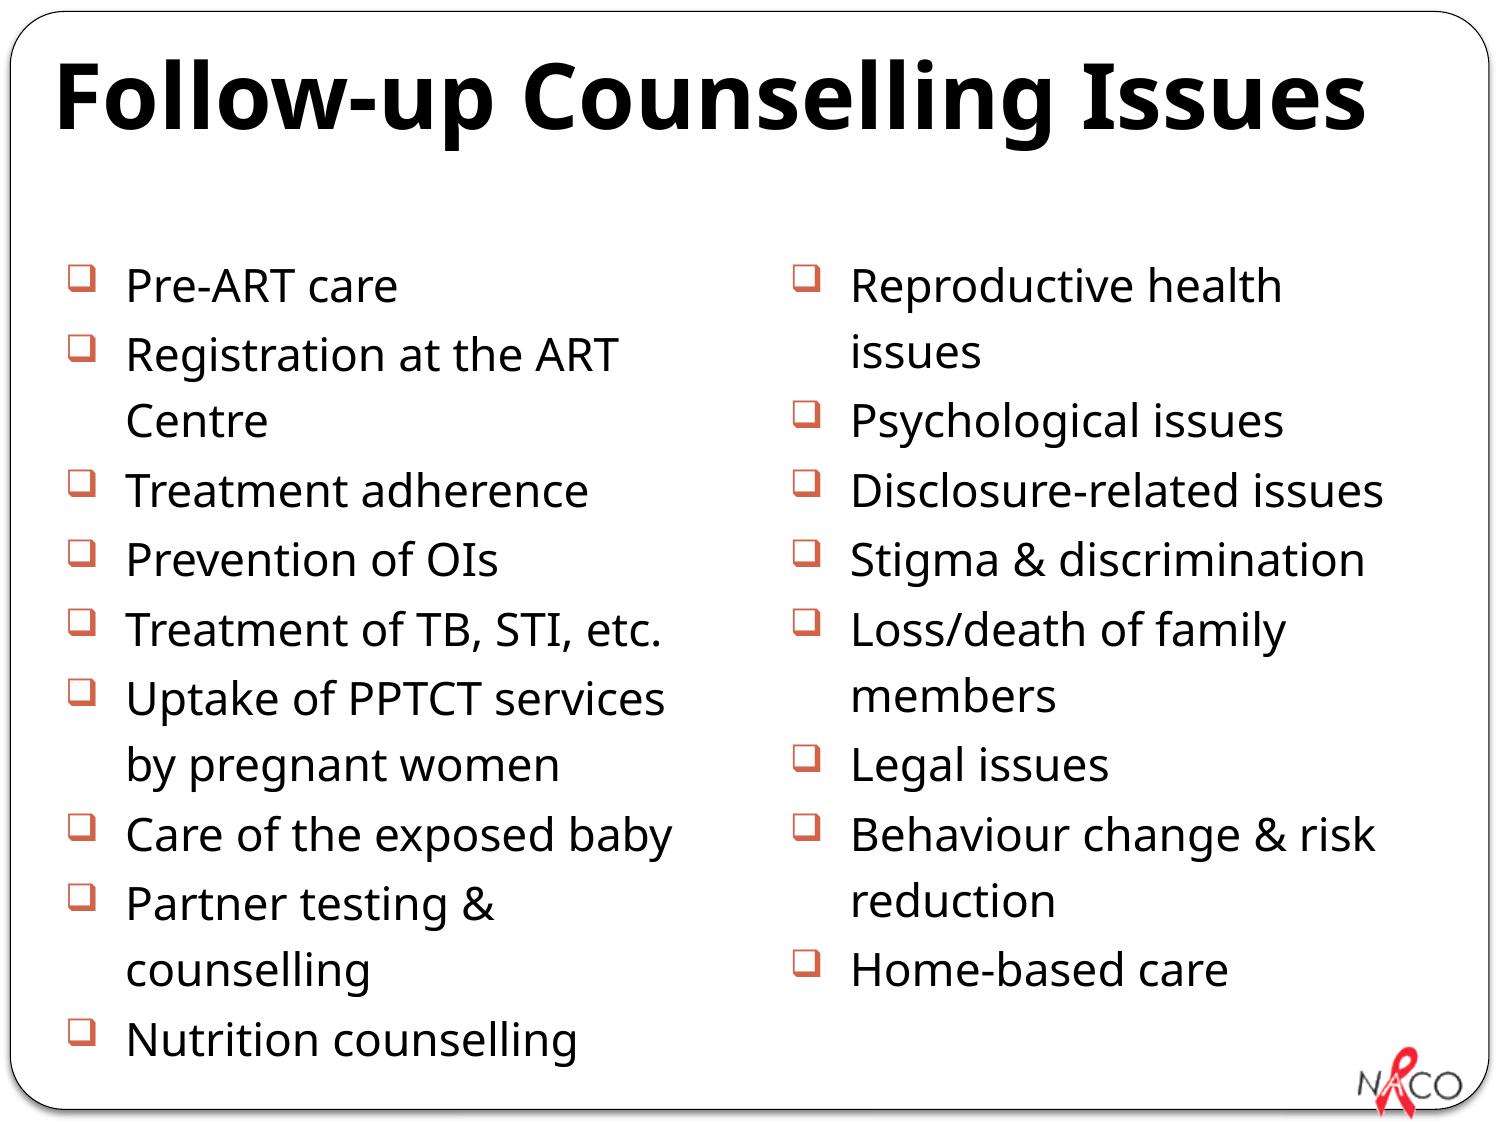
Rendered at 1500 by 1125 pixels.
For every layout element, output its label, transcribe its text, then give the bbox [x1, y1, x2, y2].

list Reproductive health issues Psychological issues Disclosure-related issues Stigma & discrimination Loss/death of family members Legal issues Behaviour change & risk reduction Home-based care [774, 237, 1425, 1026]
picture [1349, 1042, 1468, 1125]
list Pre-ART care Registration at the ART Centre Treatment adherence Prevention of OIs Treatment of TB, STI, etc. Uptake of PPTCT services by pregnant women Care of the exposed baby Partner testing & counselling Nutrition counselling [49, 237, 738, 1088]
title Follow-up Counselling Issues [37, 44, 1426, 163]
